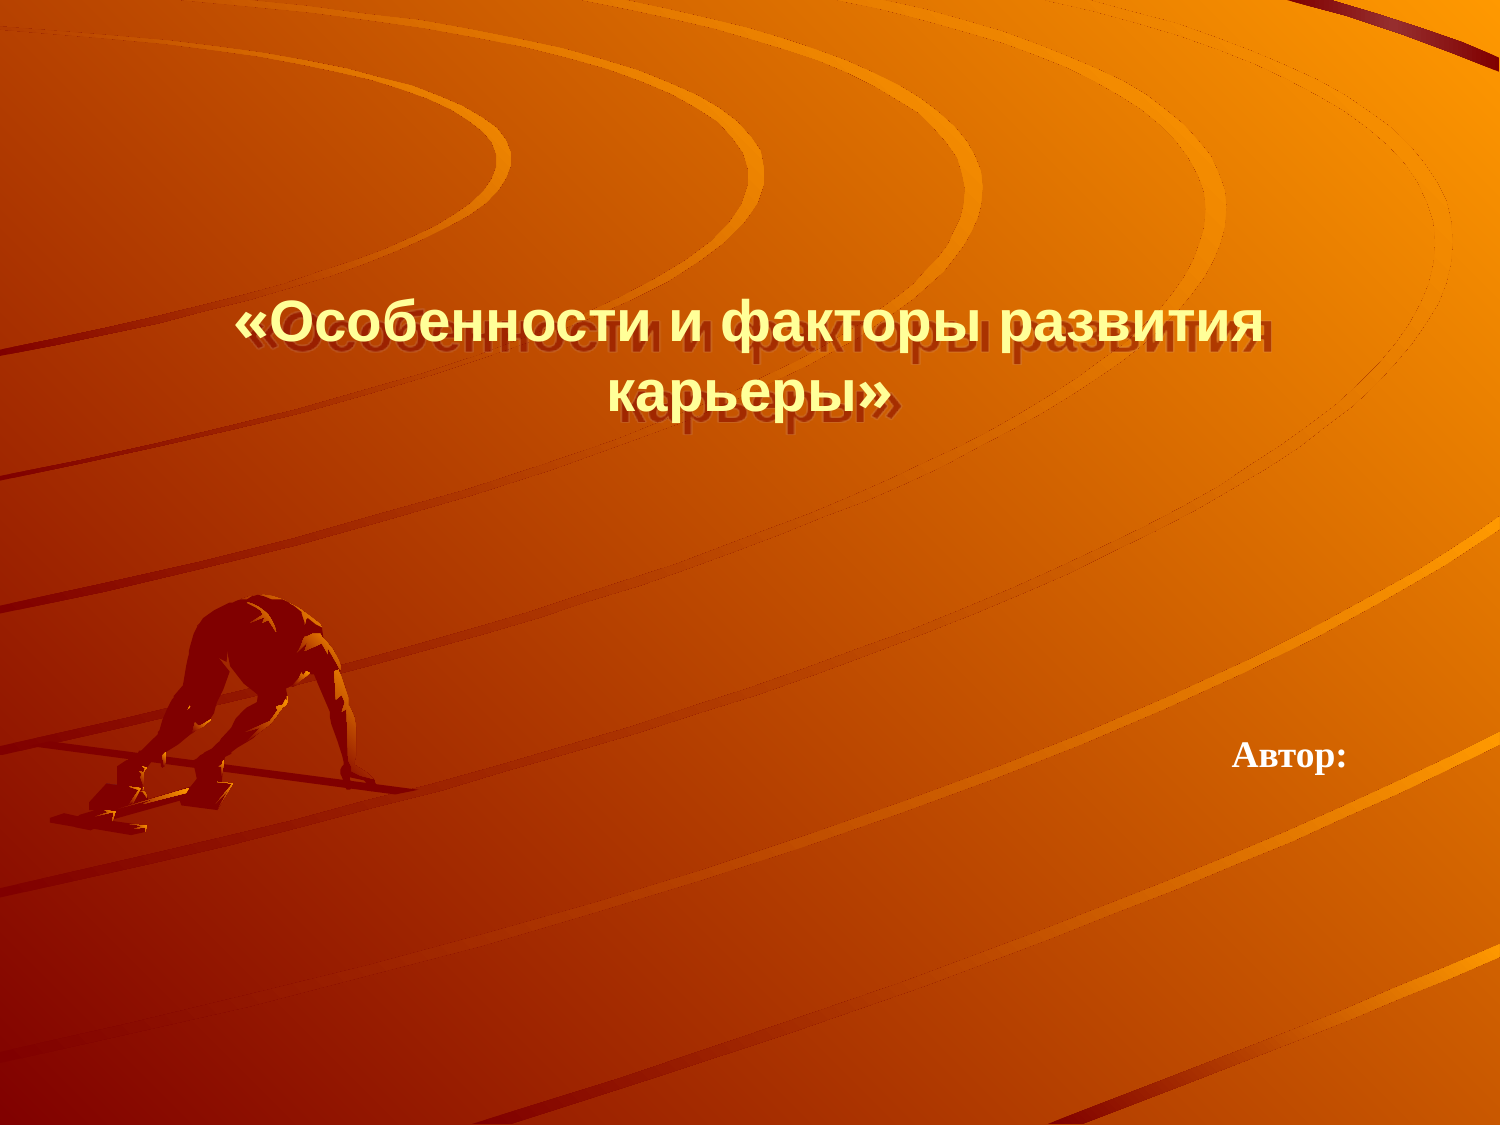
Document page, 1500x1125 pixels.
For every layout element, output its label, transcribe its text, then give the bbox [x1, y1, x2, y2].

title «Особенности и факторы развития карьеры» [111, 266, 1388, 551]
subtitle Автор: [312, 645, 1364, 933]
